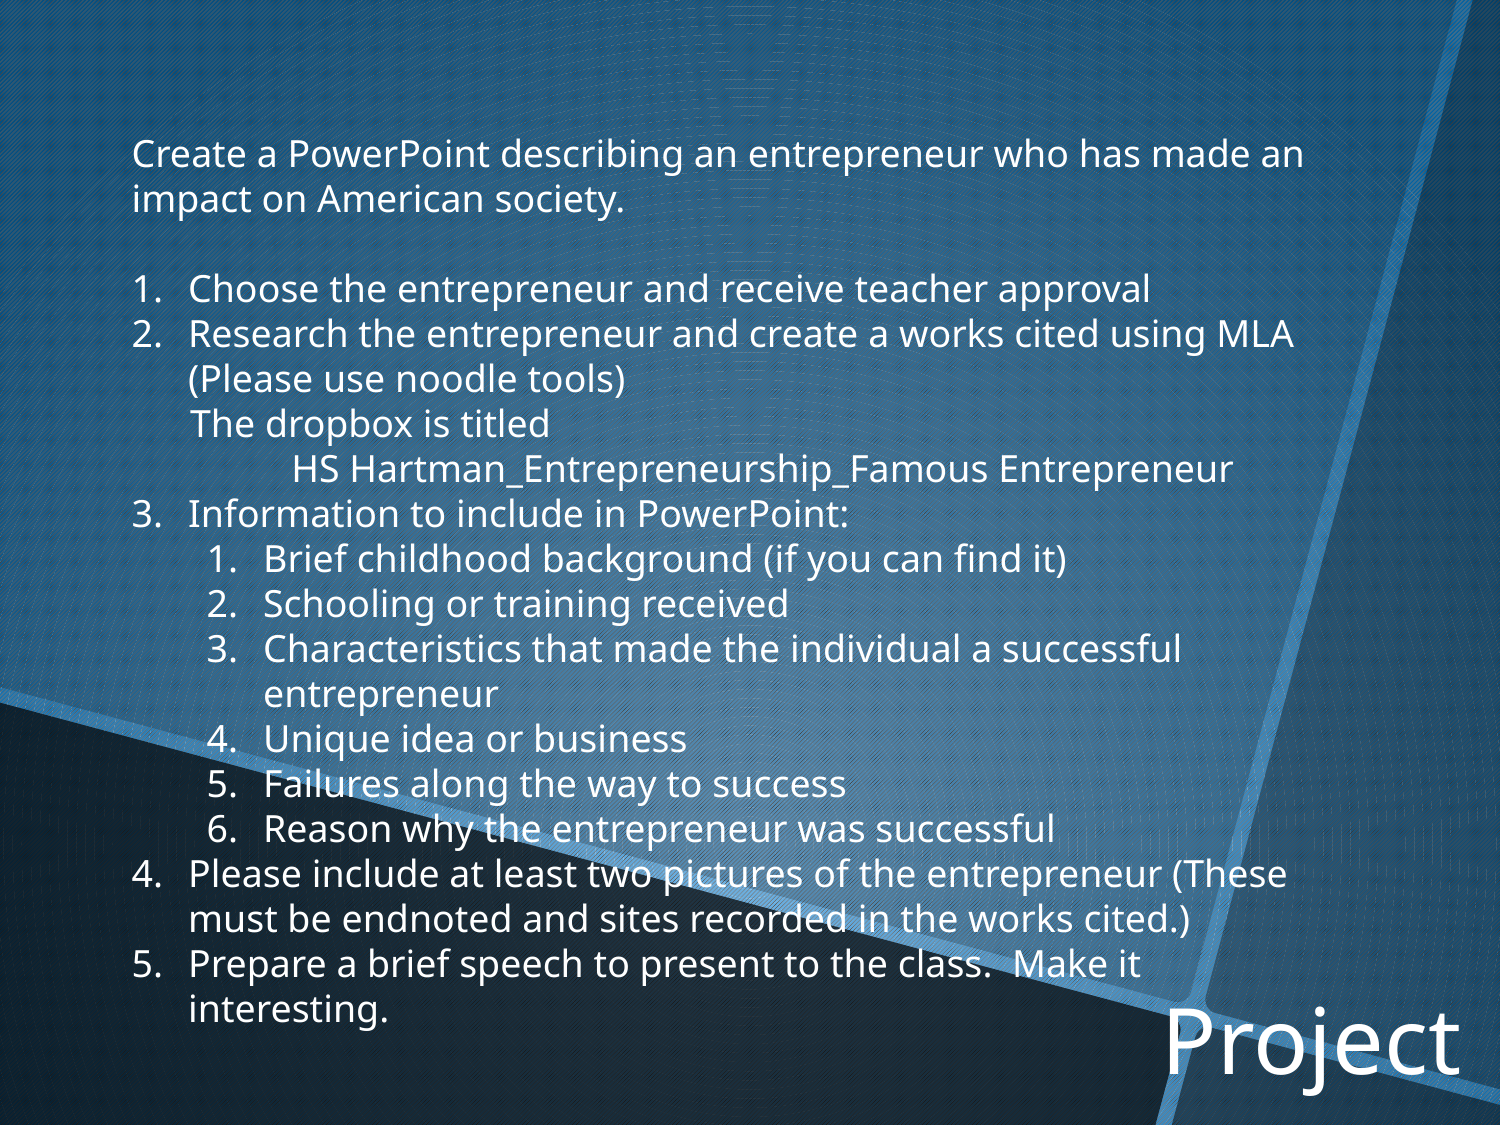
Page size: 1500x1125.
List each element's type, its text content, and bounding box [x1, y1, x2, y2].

title Project [679, 887, 1500, 1101]
text_box Create a PowerPoint describing an entrepreneur who has made an impact on American society. Choose the entrepreneur and receive teacher approval Research the entrepreneur and create a works cited using MLA (Please use noodle tools) The dropbox is titled HS Hartman_Entrepreneurship_Famous Entrepreneur Information to include in PowerPoint: Brief childhood background (if you can find it) Schooling or training received Characteristics that made the individual a successful entrepreneur Unique idea or business Failures along the way to success Reason why the entrepreneur was successful Please include at least two pictures of the entrepreneur (These must be endnoted and sites recorded in the works cited.) Prepare a brief speech to present to the class. Make it interesting. [116, 122, 1342, 1038]
